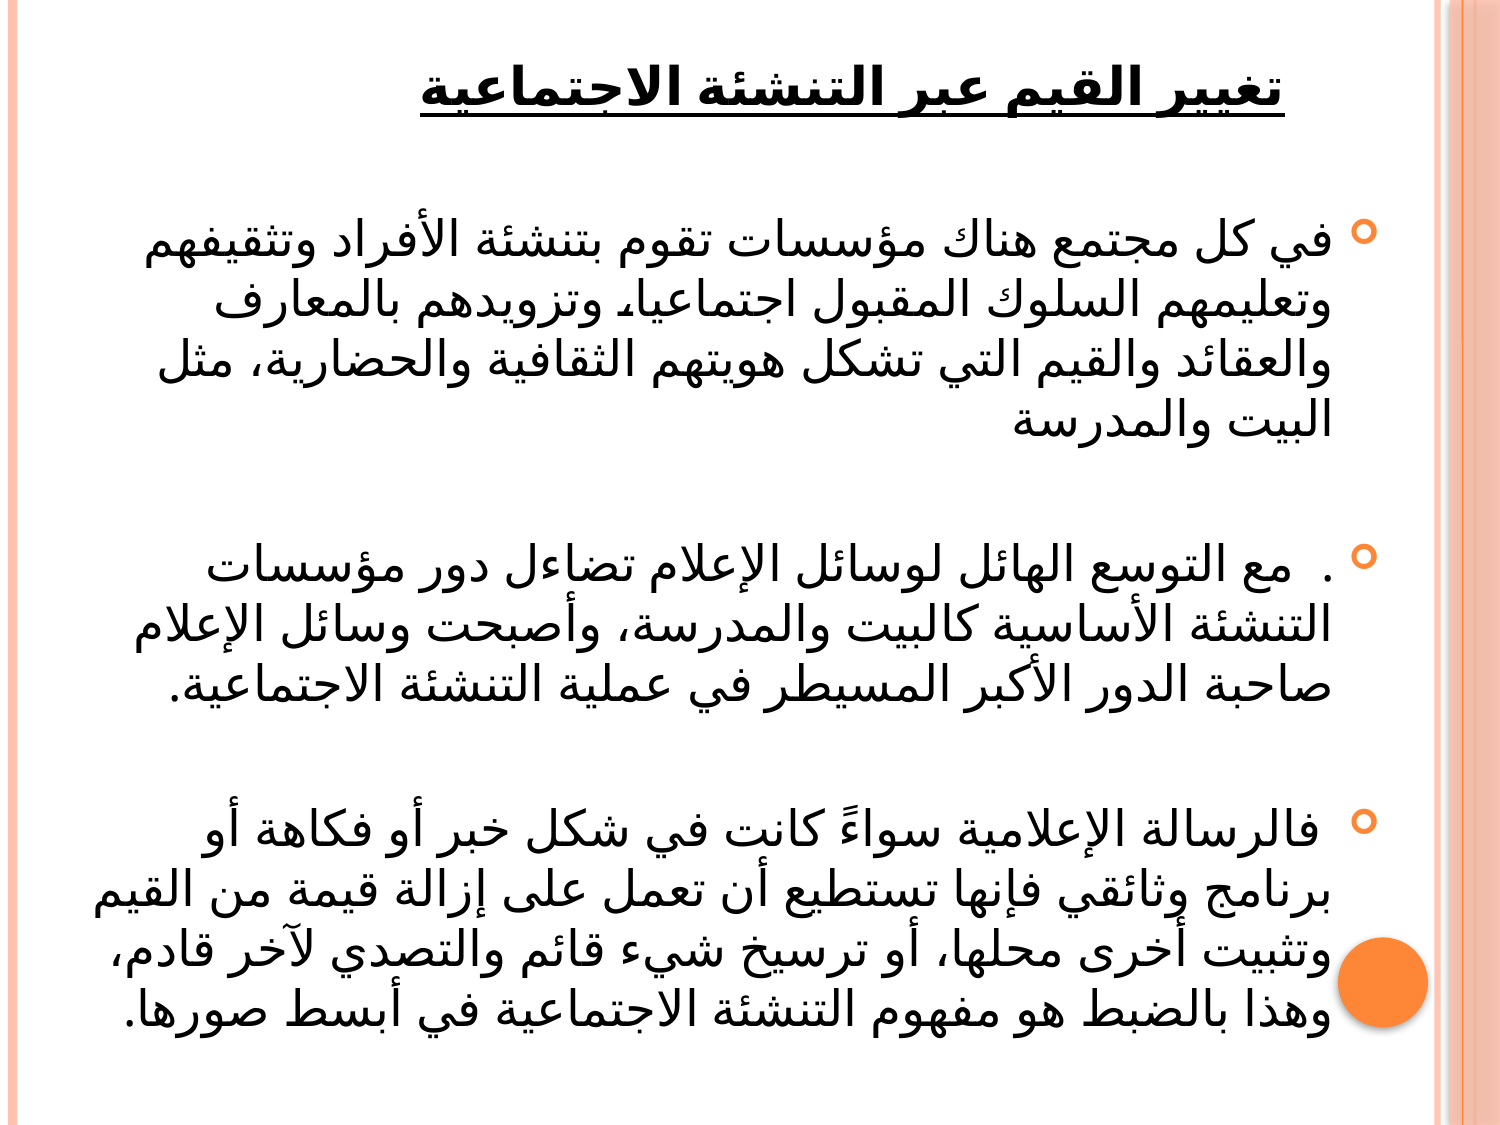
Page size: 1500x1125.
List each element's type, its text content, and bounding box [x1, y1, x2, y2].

title تغيير القيم عبر التنشئة الاجتماعية [75, 45, 1300, 188]
list في كل مجتمع هناك مؤسسات تقوم بتنشئة الأفراد وتثقيفهم وتعليمهم السلوك المقبول اجتماعيا، وتزويدهم بالمعارف والعقائد والقيم التي تشكل هويتهم الثقافية والحضارية، مثل البيت والمدرسة . مع التوسع الهائل لوسائل الإعلام تضاءل دور مؤسسات التنشئة الأساسية كالبيت والمدرسة، وأصبحت وسائل الإعلام صاحبة الدور الأكبر المسيطر في عملية التنشئة الاجتماعية. فالرسالة الإعلامية سواءً كانت في شكل خبر أو فكاهة أو برنامج وثائقي فإنها تستطيع أن تعمل على إزالة قيمة من القيم وتثبيت أخرى محلها، أو ترسيخ شيء قائم والتصدي لآخر قادم، وهذا بالضبط هو مفهوم التنشئة الاجتماعية في أبسط صورها. [75, 199, 1395, 1062]
